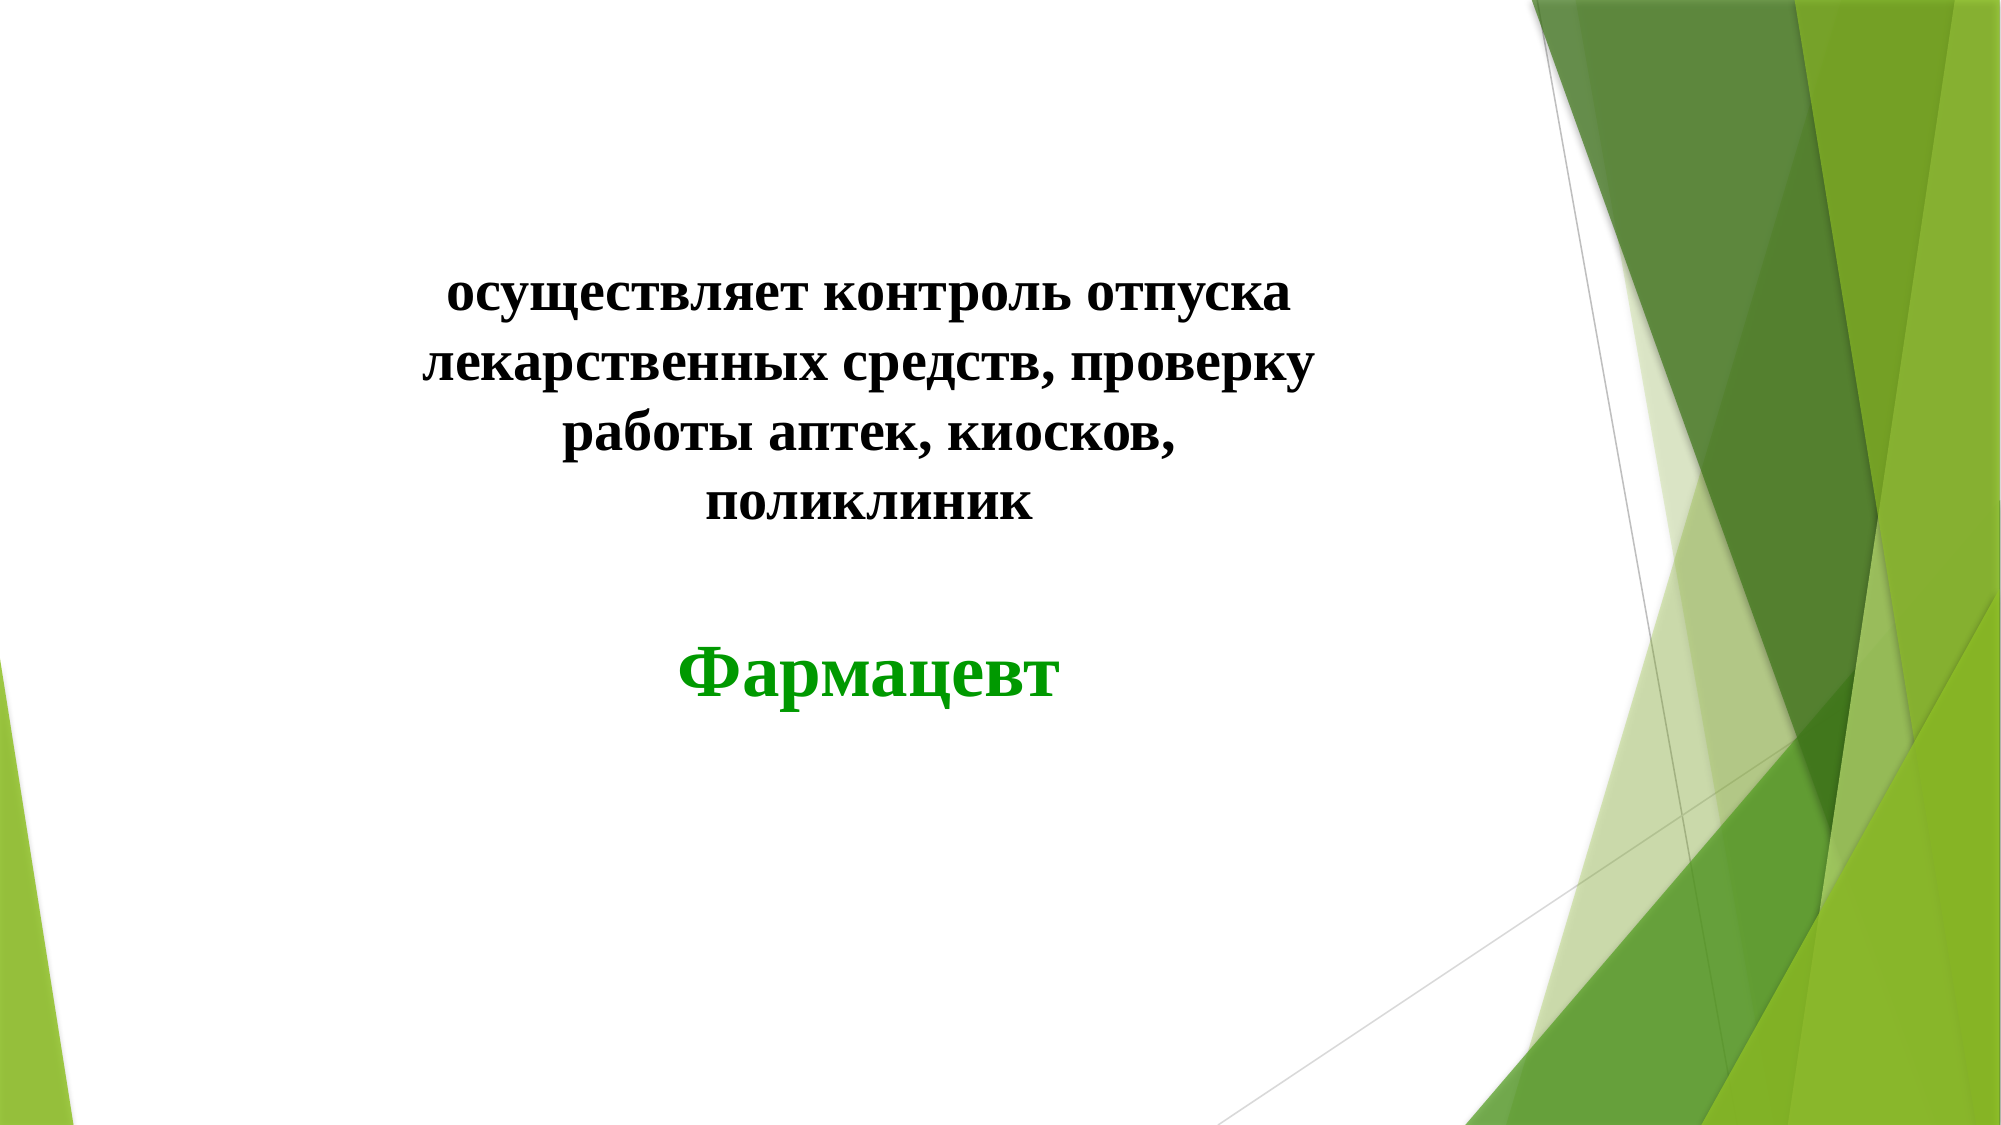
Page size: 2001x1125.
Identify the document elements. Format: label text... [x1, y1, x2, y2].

text_box осуществляет контроль отпуска лекарственных средств, проверку работы аптек, киосков, поликлиник Фармацевт [406, 244, 1332, 720]
